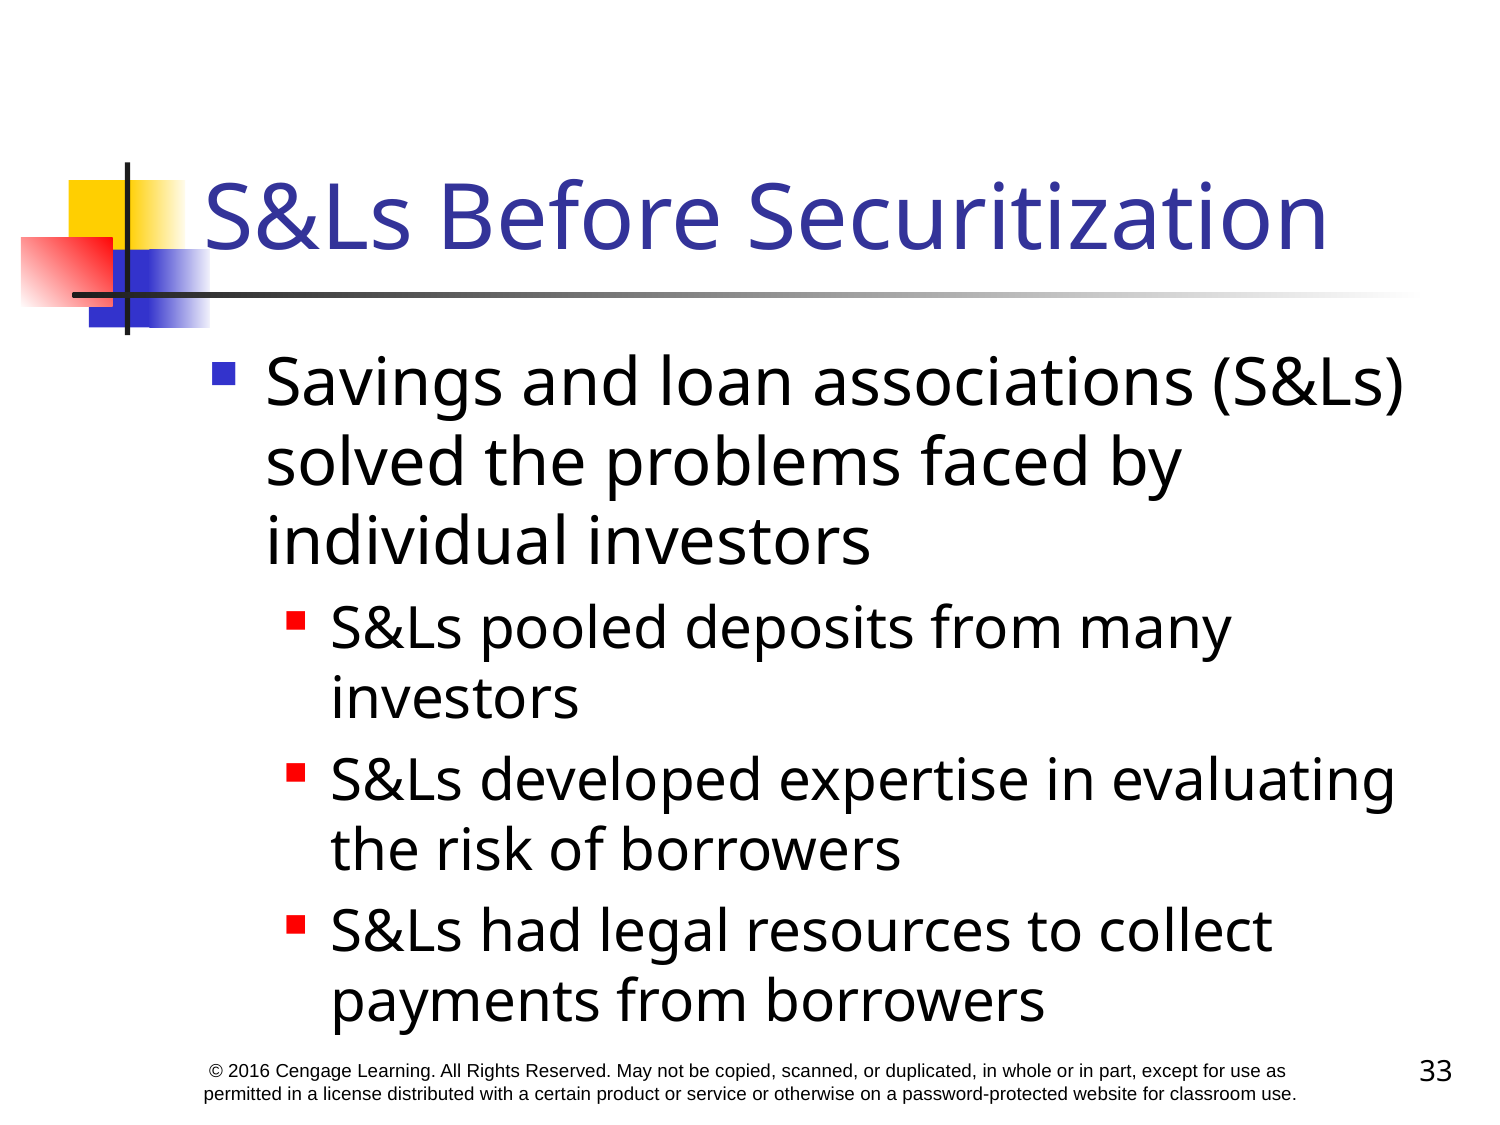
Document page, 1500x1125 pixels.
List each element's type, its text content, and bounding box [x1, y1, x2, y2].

slide_number 33 [1154, 1023, 1468, 1100]
title S&Ls Before Securitization [188, 34, 1468, 276]
list Savings and loan associations (S&Ls) solved the problems faced by individual investors S&Ls pooled deposits from many investors S&Ls developed expertise in evaluating the risk of borrowers S&Ls had legal resources to collect payments from borrowers [193, 330, 1470, 1007]
